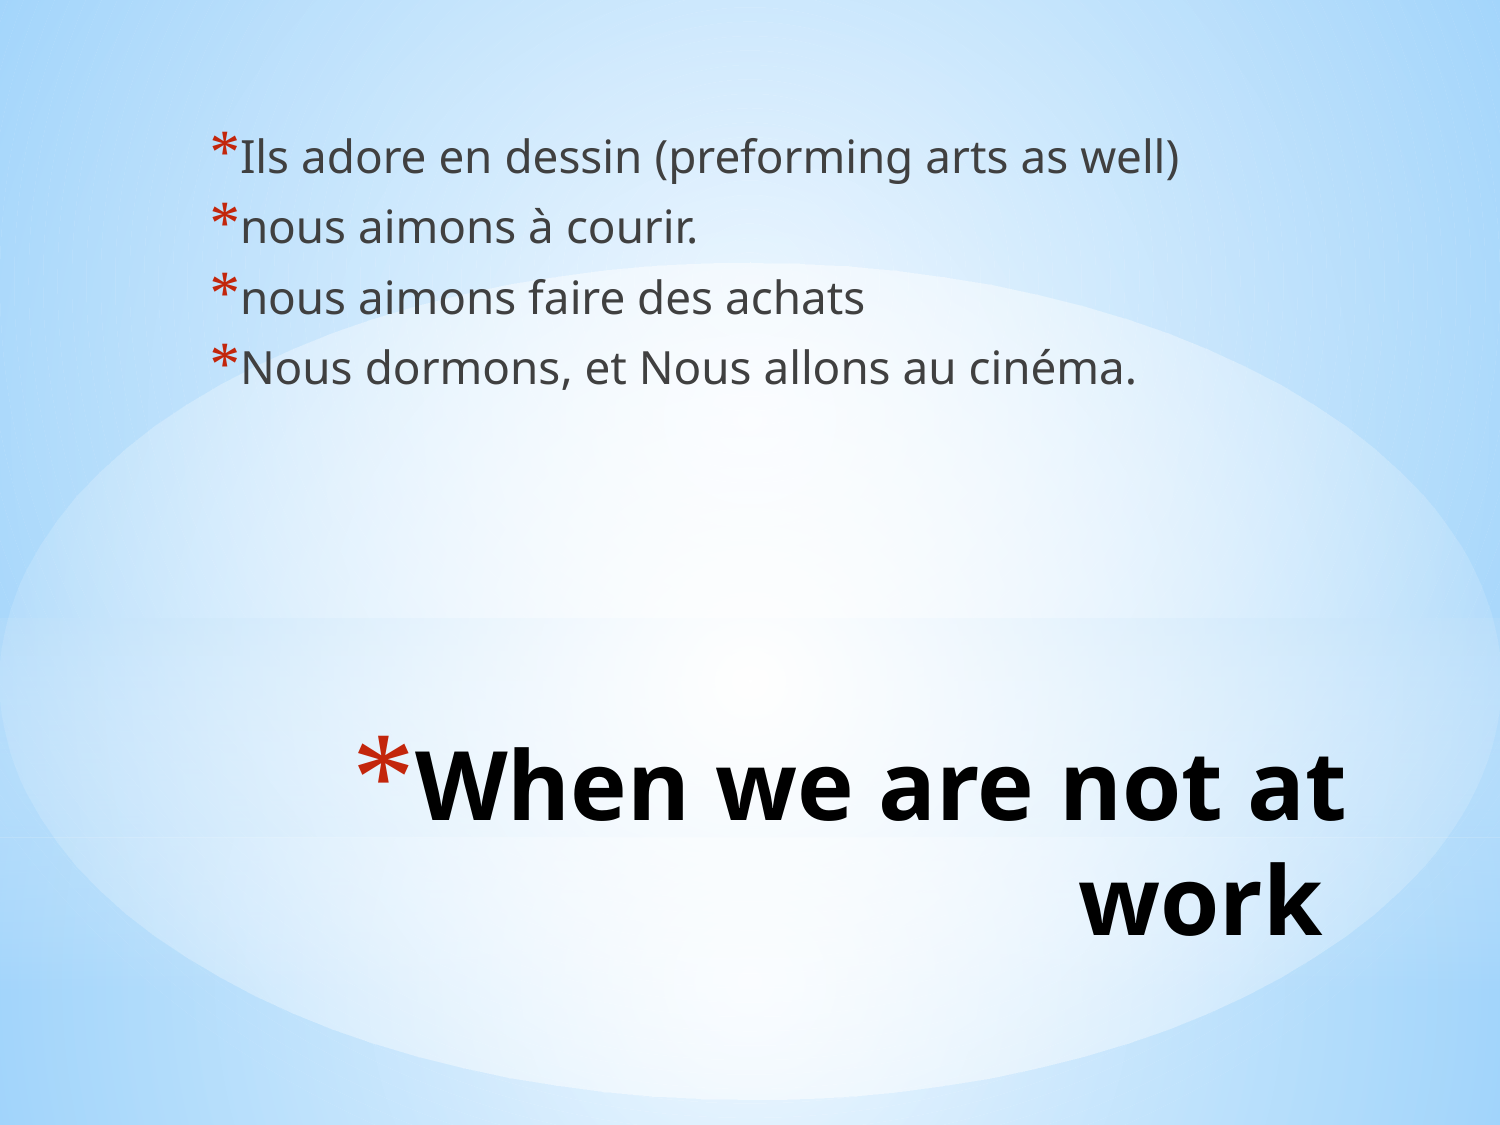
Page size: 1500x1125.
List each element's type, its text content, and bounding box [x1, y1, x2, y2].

list Ils adore en dessin (preforming arts as well) nous aimons à courir. nous aimons faire des achats Nous dormons, et Nous allons au cinéma. [187, 120, 1238, 690]
title When we are not at work [294, 717, 1363, 905]
